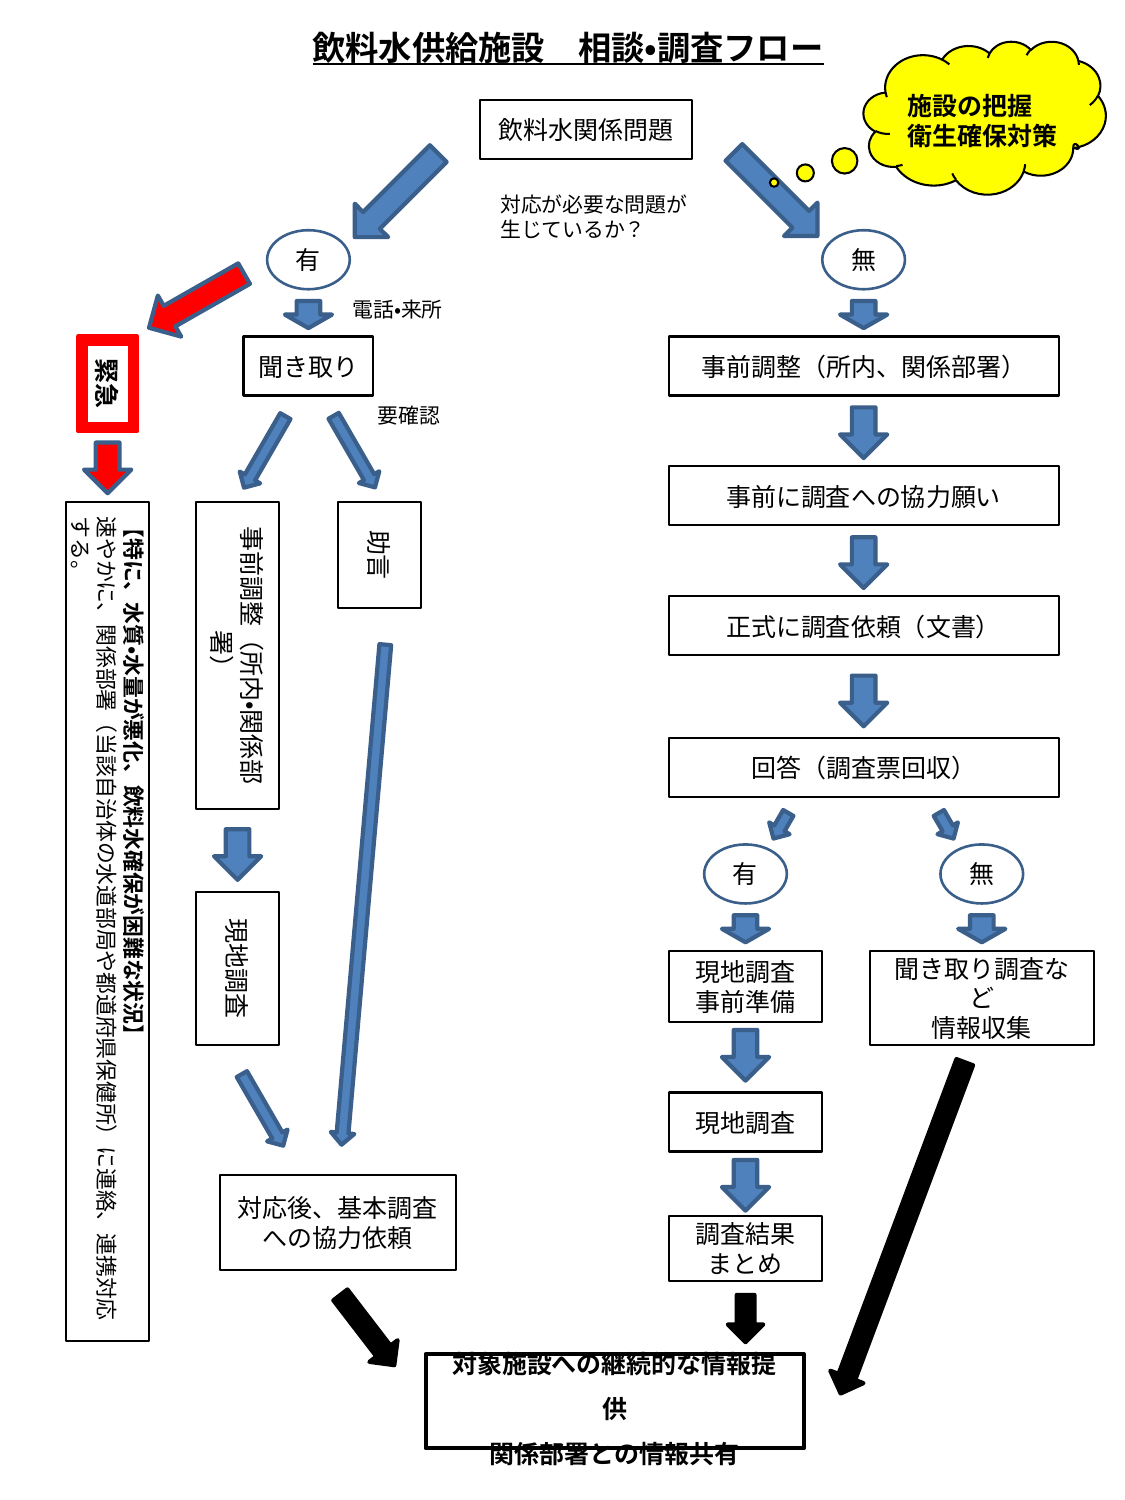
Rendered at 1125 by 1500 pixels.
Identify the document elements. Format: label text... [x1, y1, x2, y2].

text_box [212, 827, 264, 882]
text_box [723, 141, 820, 239]
text_box [828, 1057, 976, 1396]
text_box [326, 410, 382, 490]
text_box 現地調査 [194, 890, 281, 1047]
text_box [767, 176, 781, 189]
text_box [794, 162, 816, 184]
text_box 有 [702, 842, 789, 906]
text_box [146, 261, 252, 339]
text_box [719, 1157, 772, 1213]
text_box 助言 [336, 500, 423, 610]
text_box [767, 807, 796, 841]
text_box 対応後、基本調査への協力依頼 [218, 1173, 458, 1272]
text_box 事前調整（所内・関係部署） [194, 500, 281, 811]
text_box 要確認 [363, 395, 457, 436]
text_box [956, 913, 1008, 945]
text_box [234, 1069, 290, 1148]
text_box 事前に調査への協力願い [667, 464, 1061, 528]
text_box 回答（調査票回収） [667, 736, 1061, 799]
text_box 対象施設への継続的な情報提供 関係部署との情報共有 [424, 1352, 806, 1450]
text_box 対応が必要な問題が生じているか？ [485, 184, 722, 249]
text_box [725, 1292, 766, 1345]
text_box 聞き取り調査など 情報収集 [867, 949, 1096, 1047]
text_box 無 [820, 228, 908, 292]
text_box [282, 298, 335, 330]
text_box [237, 411, 293, 490]
text_box [838, 535, 890, 591]
text_box 正式に調査依頼（文書） [667, 594, 1061, 657]
text_box 現地調査事前準備 [667, 949, 824, 1024]
text_box 有 [265, 228, 352, 292]
text_box [719, 913, 772, 945]
text_box [838, 673, 890, 729]
text_box [328, 642, 394, 1147]
text_box 聞き取り [241, 334, 375, 398]
text_box 電話・来所 [338, 289, 480, 329]
title 飲料水供給施設 相談・調査フロー [90, 17, 1047, 77]
text_box [838, 298, 890, 330]
text_box 【特に、水質・水量が悪化、飲料水確保が困難な状況】 速やかに、関係部署（当該自治体の水道部局や都道府県保健所）に連絡、連携対応する。 [64, 500, 151, 1343]
text_box [331, 1287, 400, 1368]
text_box [931, 807, 960, 841]
text_box [838, 405, 890, 461]
text_box [861, 39, 1108, 197]
text_box 施設の把握 衛生確保対策 [893, 83, 1083, 159]
text_box 現地調査 [667, 1090, 824, 1154]
text_box 事前調整（所内、関係部署） [667, 334, 1061, 398]
text_box 無 [938, 842, 1026, 906]
text_box 緊急 [76, 334, 139, 433]
text_box 調査結果 まとめ [667, 1213, 824, 1284]
text_box [82, 440, 134, 496]
text_box [829, 145, 860, 176]
text_box [352, 143, 449, 240]
text_box [719, 1027, 772, 1083]
text_box 飲料水関係問題 [478, 98, 694, 161]
